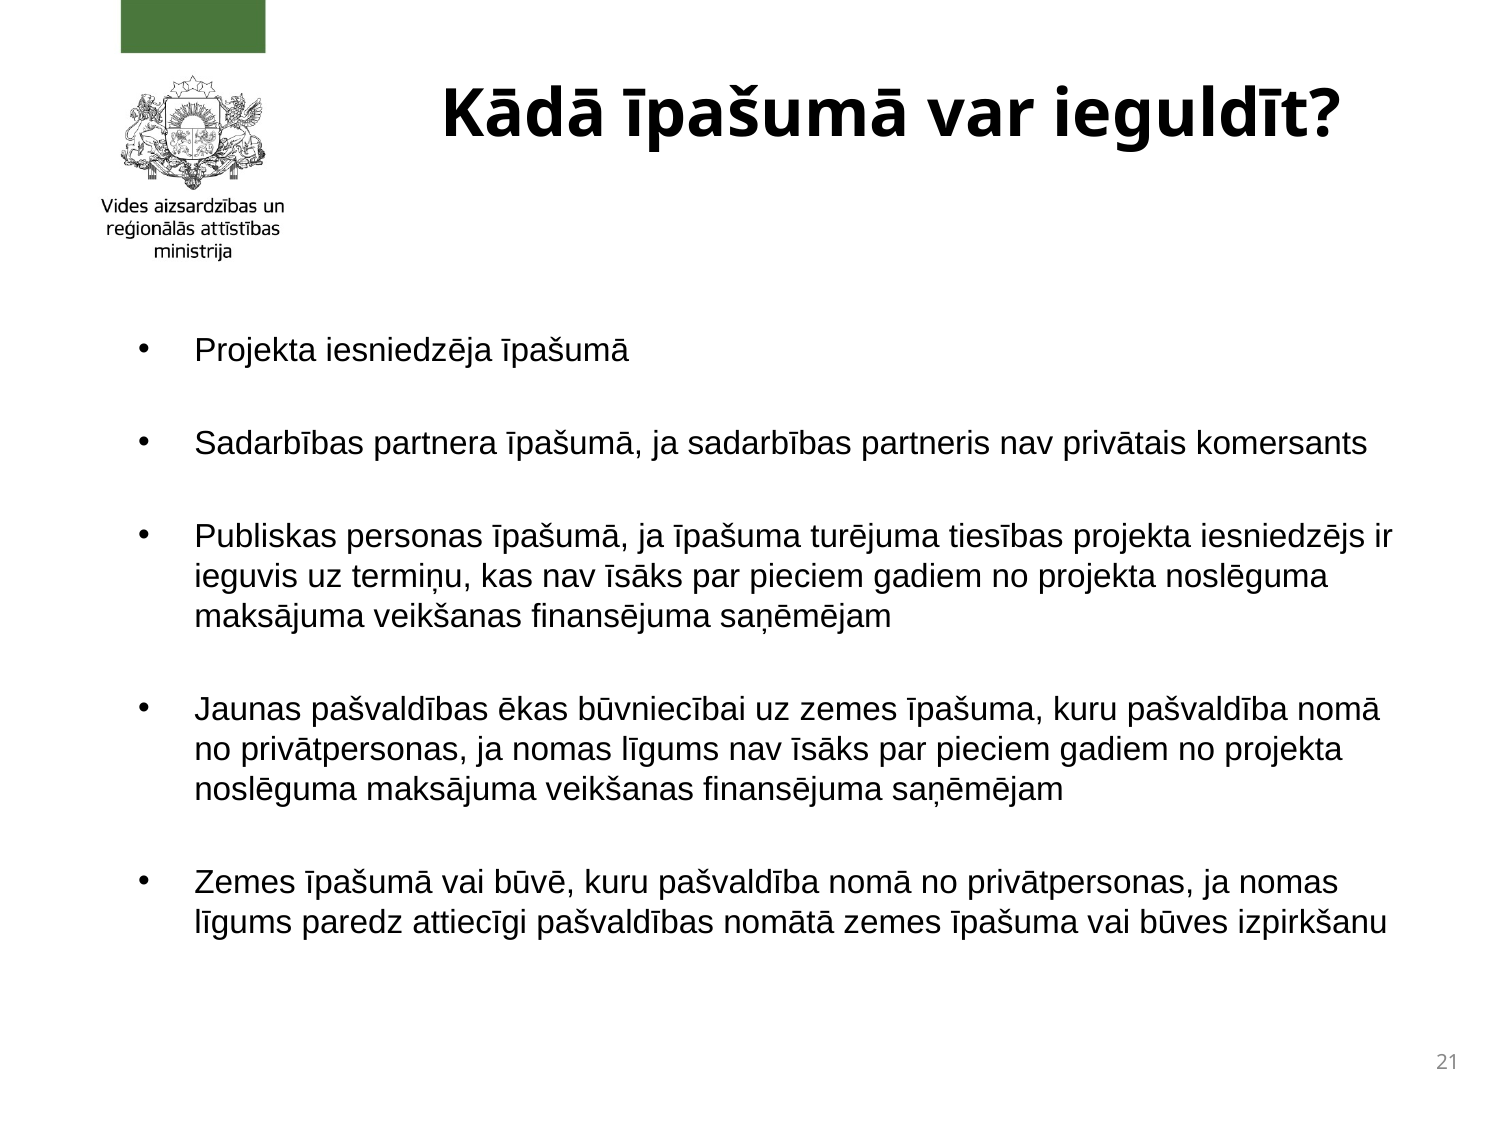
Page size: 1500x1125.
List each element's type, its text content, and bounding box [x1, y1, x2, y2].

slide_number 21 [1400, 1037, 1475, 1088]
picture [48, 0, 338, 321]
title Kādā īpašumā var ieguldīt? [424, 62, 1489, 233]
list Projekta iesniedzēja īpašumā Sadarbības partnera īpašumā, ja sadarbības partneris nav privātais komersants Publiskas personas īpašumā, ja īpašuma turējuma tiesības projekta iesniedzējs ir ieguvis uz termiņu, kas nav īsāks par pieciem gadiem no projekta noslēguma maksājuma veikšanas finansējuma saņēmējam Jaunas pašvaldības ēkas būvniecībai uz zemes īpašuma, kuru pašvaldība nomā no privātpersonas, ja nomas līgums nav īsāks par pieciem gadiem no projekta noslēguma maksājuma veikšanas finansējuma saņēmējam Zemes īpašumā vai būvē, kuru pašvaldība nomā no privātpersonas, ja nomas līgums paredz attiecīgi pašvaldības nomātā zemes īpašuma vai būves izpirkšanu [122, 319, 1426, 1038]
